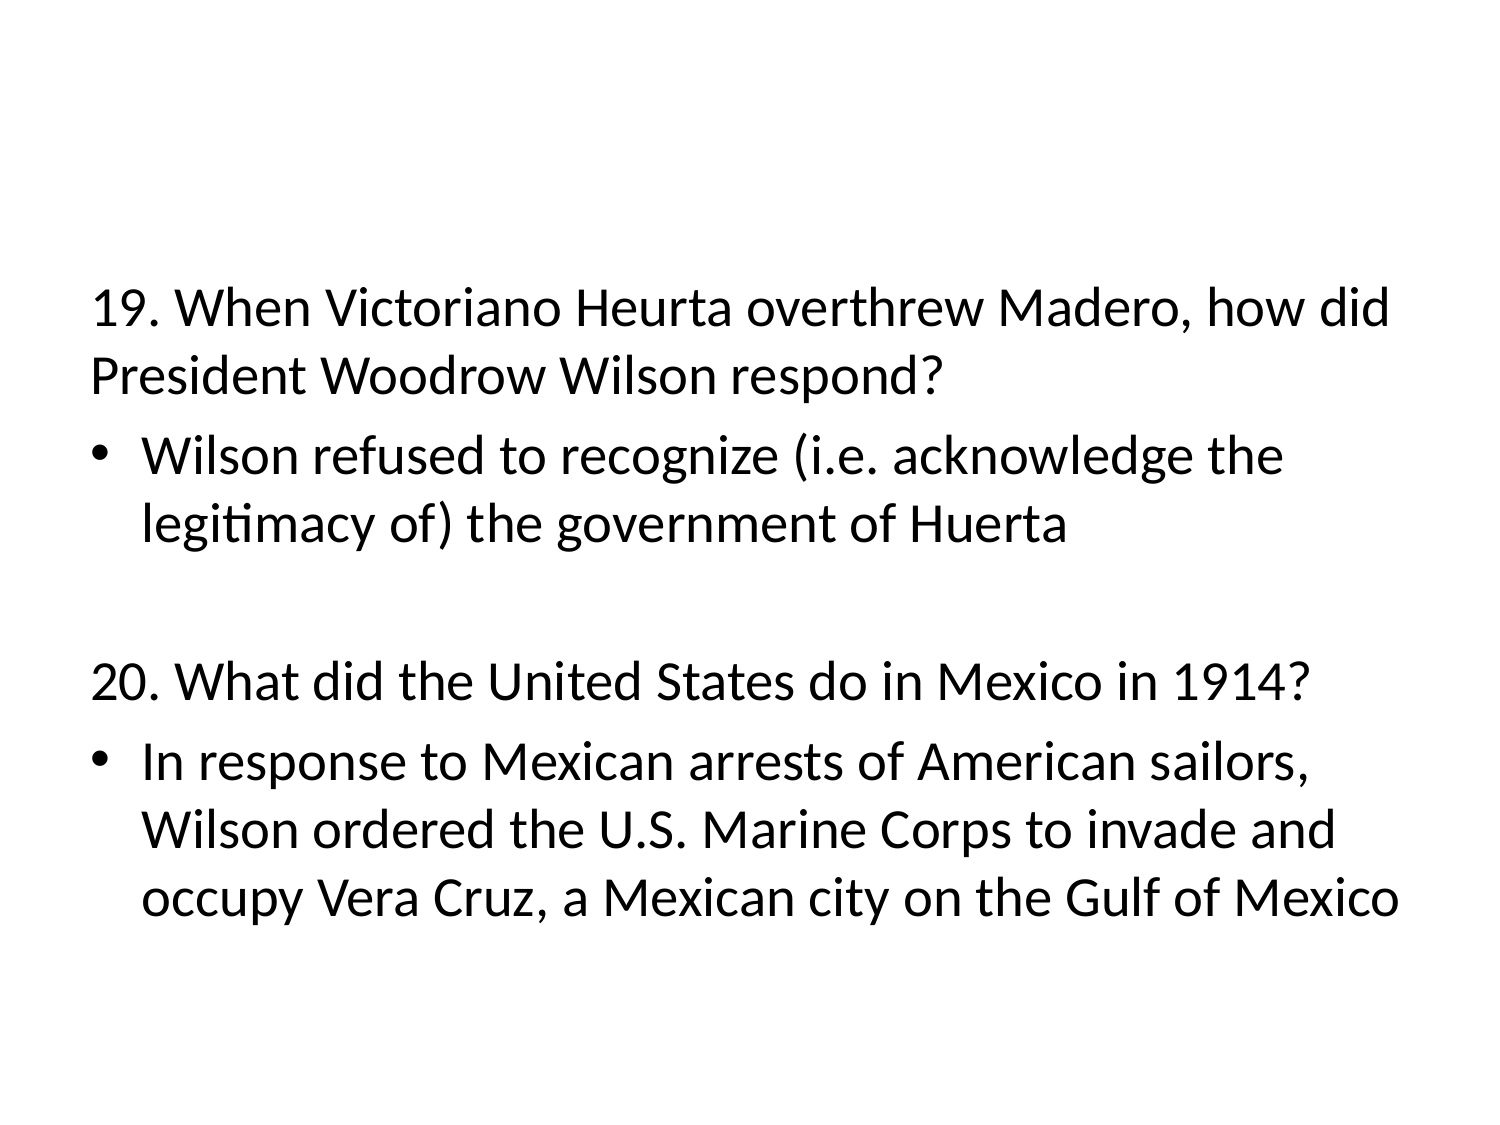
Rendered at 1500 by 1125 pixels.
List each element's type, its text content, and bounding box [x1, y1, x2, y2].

list 19. When Victoriano Heurta overthrew Madero, how did President Woodrow Wilson respond? Wilson refused to recognize (i.e. acknowledge the legitimacy of) the government of Huerta 20. What did the United States do in Mexico in 1914? In response to Mexican arrests of American sailors, Wilson ordered the U.S. Marine Corps to invade and occupy Vera Cruz, a Mexican city on the Gulf of Mexico [75, 262, 1425, 1005]
